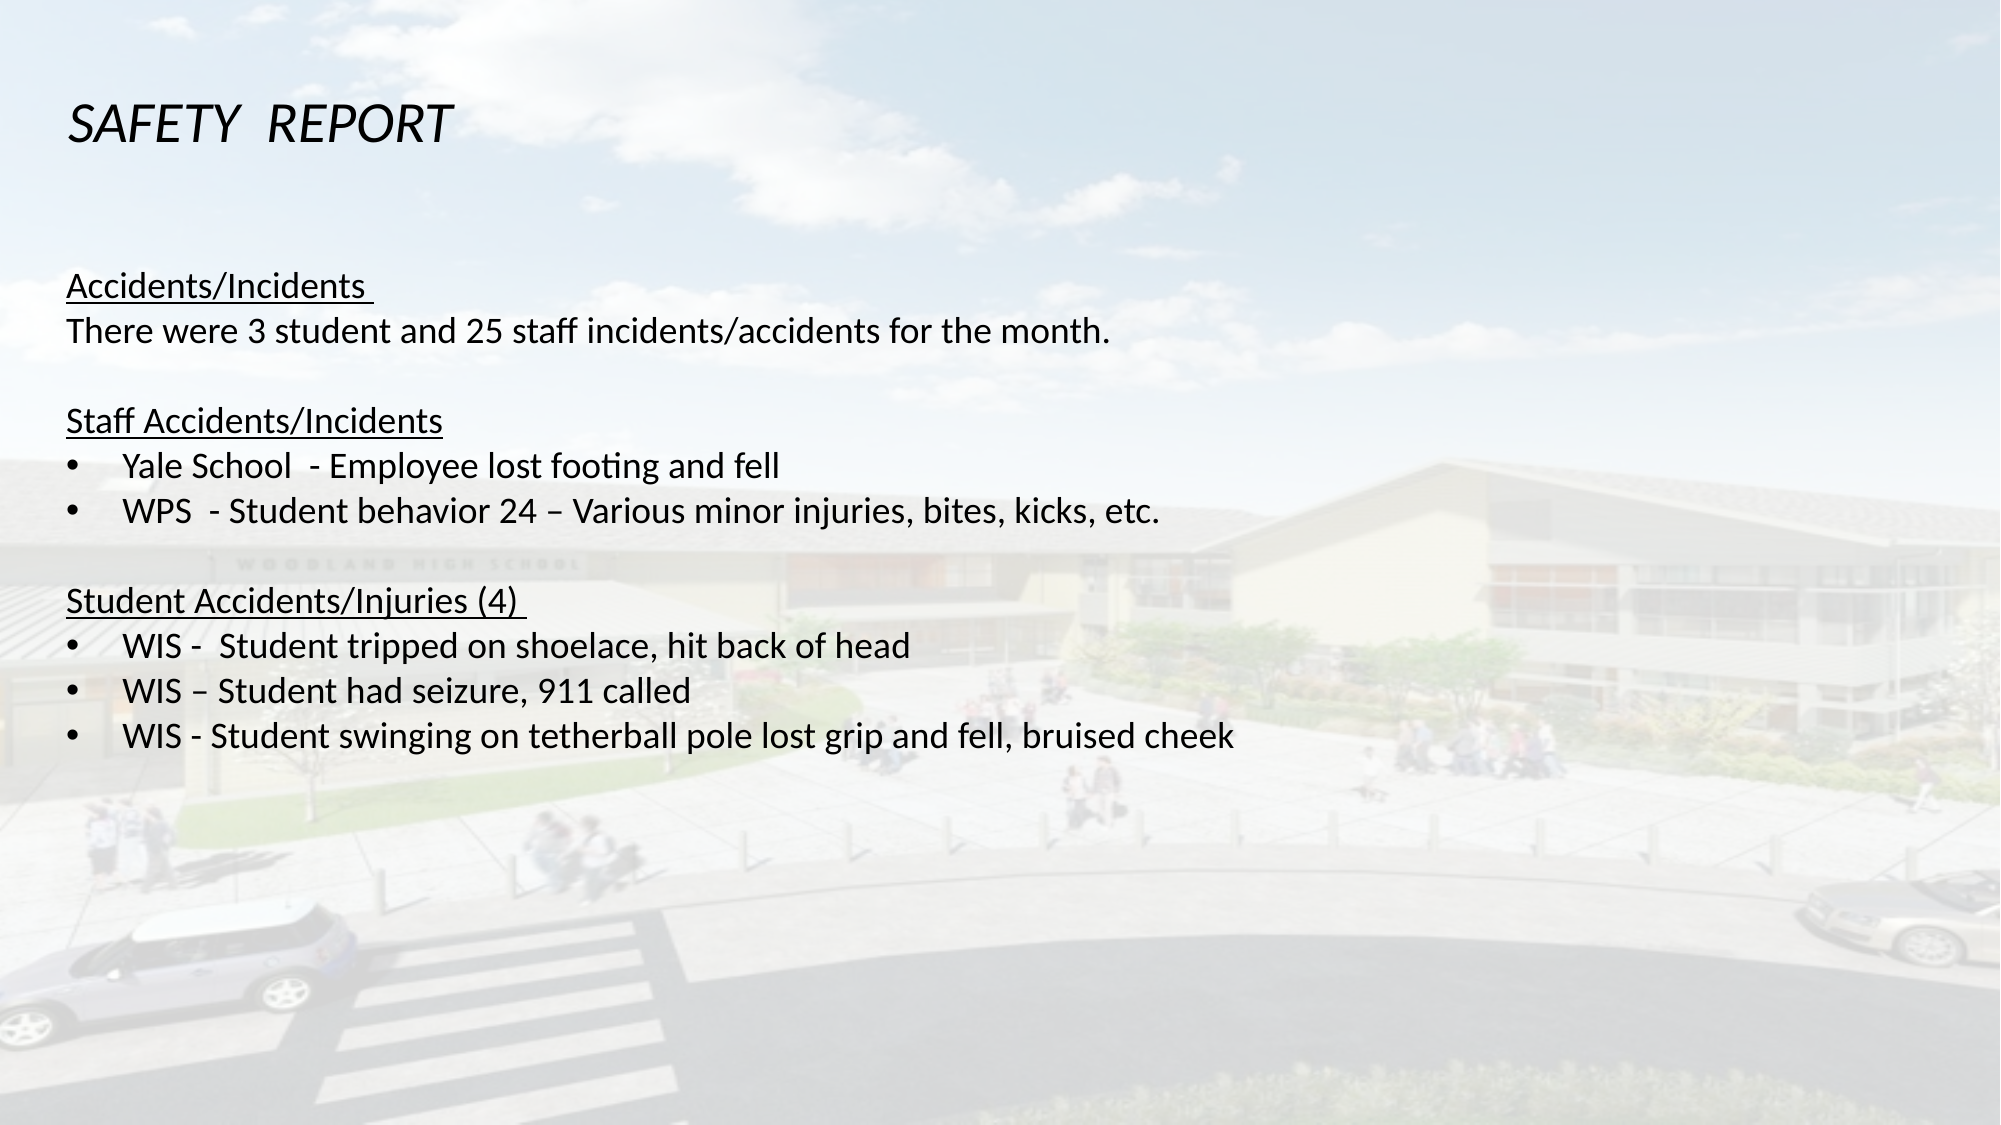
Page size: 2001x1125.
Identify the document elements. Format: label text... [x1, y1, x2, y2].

text_box SAFETY REPORT [53, 76, 469, 162]
text_box Accidents/Incidents There were 3 student and 25 staff incidents/accidents for the month. Staff Accidents/Incidents Yale School - Employee lost footing and fell WPS - Student behavior 24 – Various minor injuries, bites, kicks, etc. Student Accidents/Injuries (4) WIS - Student tripped on shoelace, hit back of head WIS – Student had seizure, 911 called WIS - Student swinging on tetherball pole lost grip and fell, bruised cheek [51, 204, 1854, 764]
